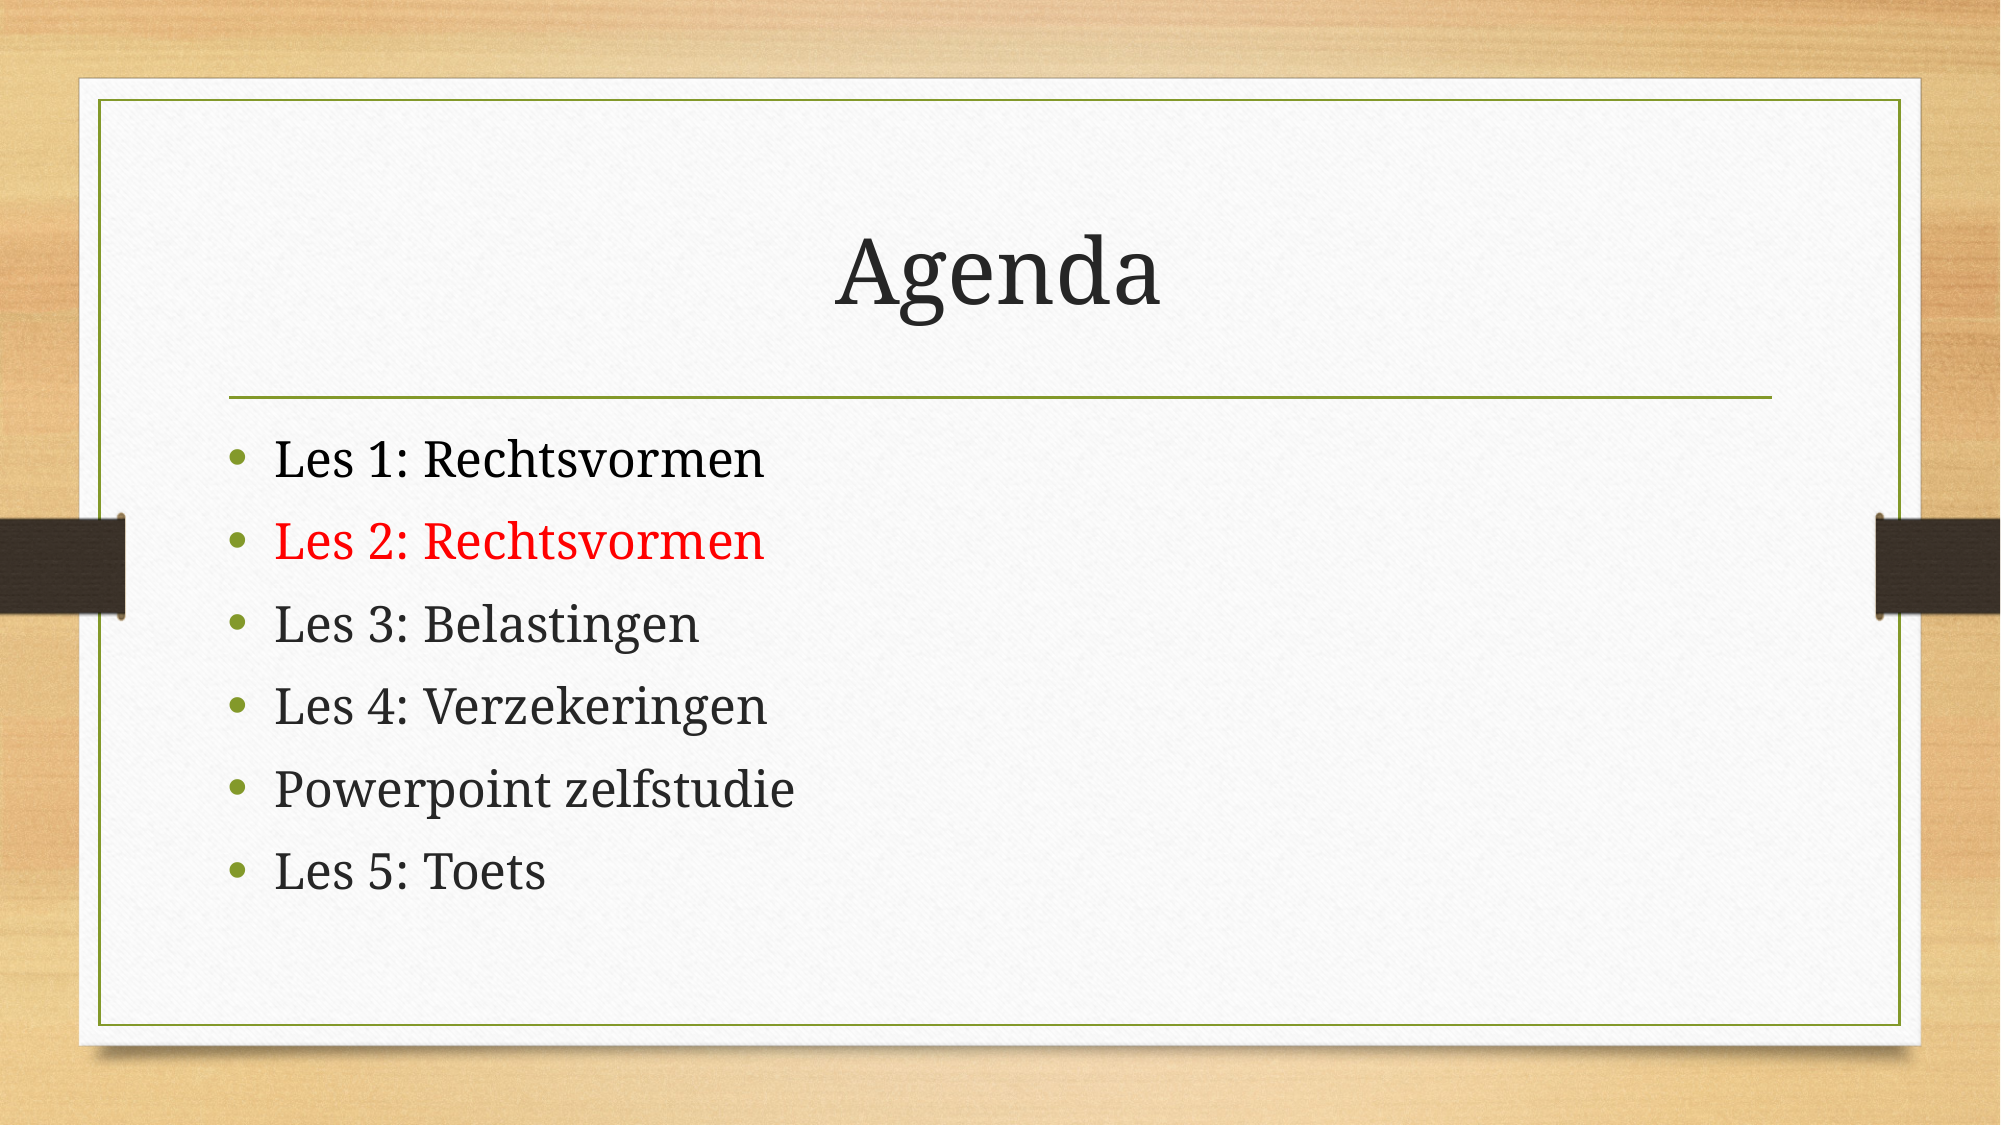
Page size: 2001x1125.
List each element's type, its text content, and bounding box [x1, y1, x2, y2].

list Les 1: Rechtsvormen Les 2: Rechtsvormen Les 3: Belastingen Les 4: Verzekeringen Powerpoint zelfstudie Les 5: Toets [212, 419, 1788, 964]
title Agenda [212, 161, 1788, 375]
picture [0, 0, 2001, 1125]
